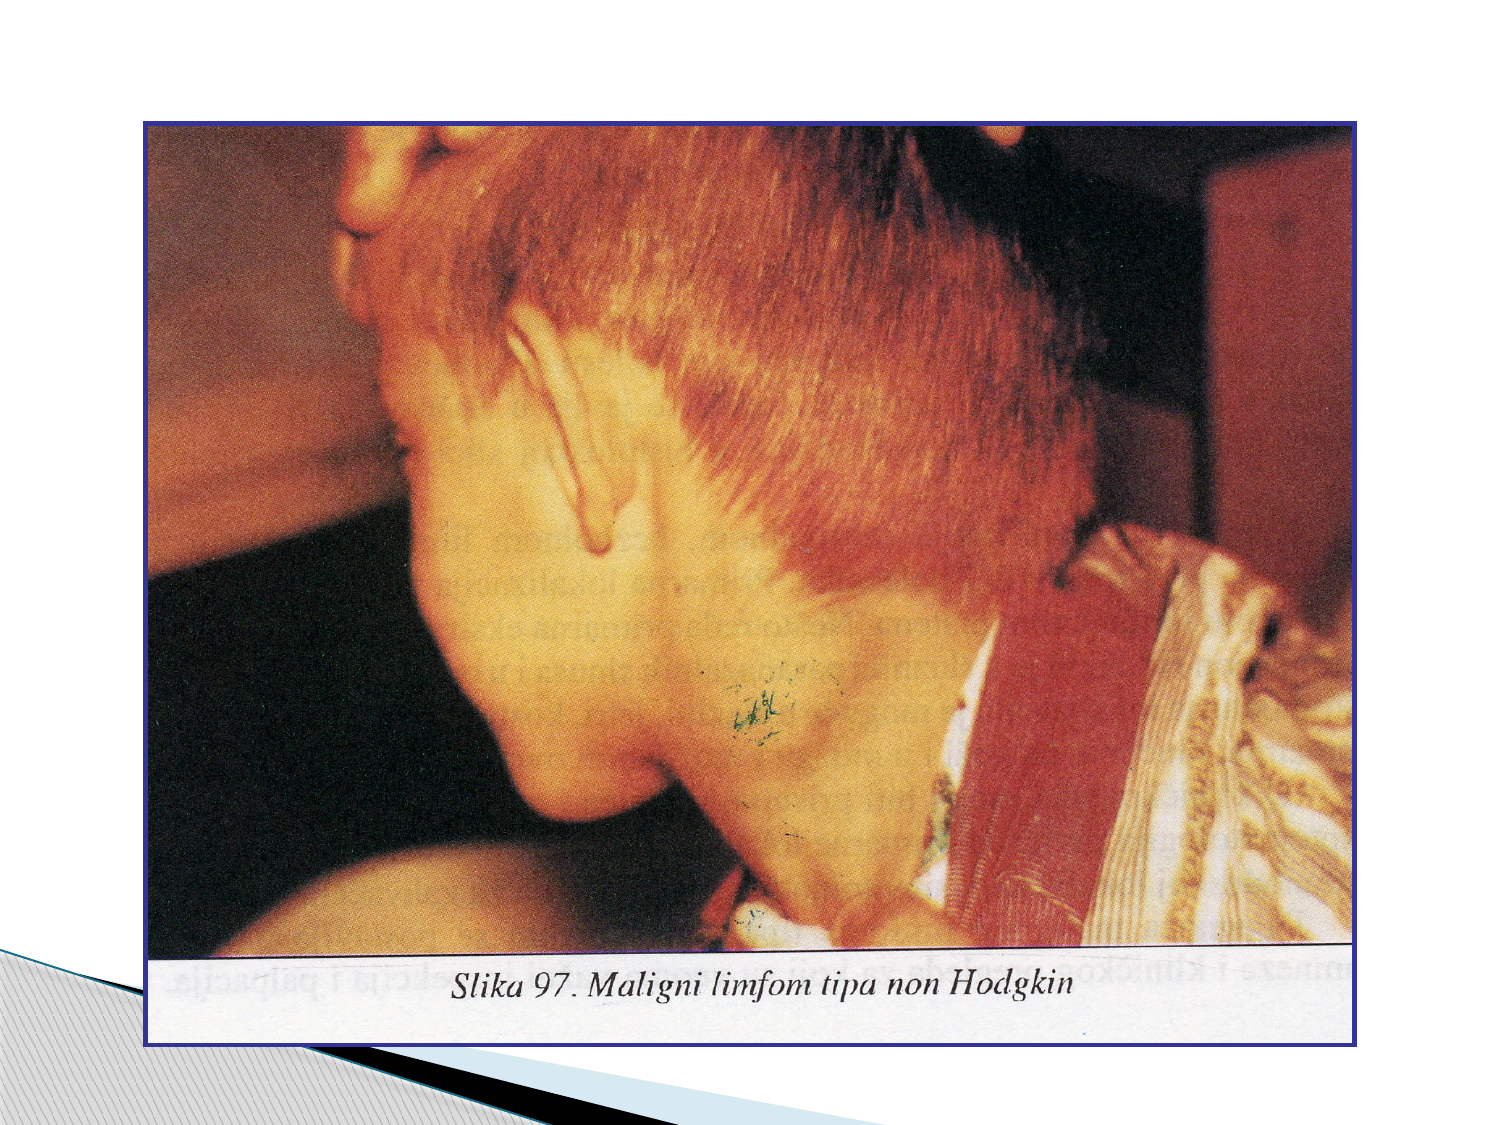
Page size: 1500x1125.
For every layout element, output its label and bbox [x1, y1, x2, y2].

list [147, 125, 1353, 1043]
